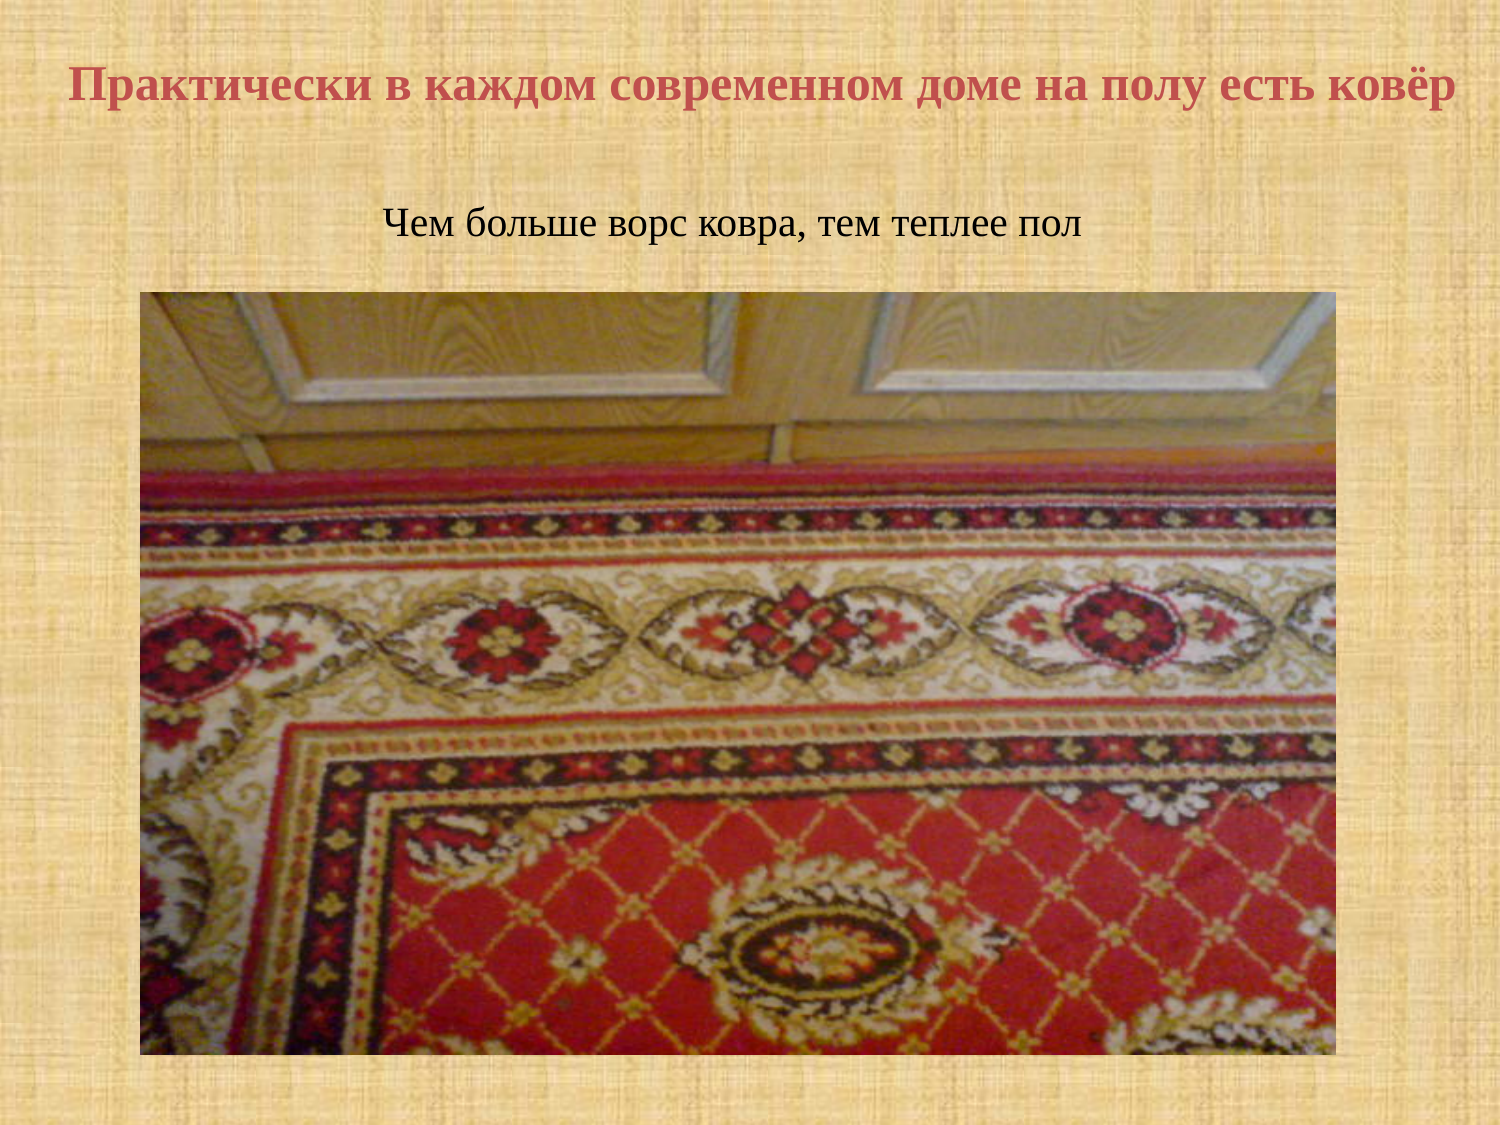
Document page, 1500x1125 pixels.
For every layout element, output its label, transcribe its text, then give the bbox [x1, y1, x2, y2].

text_box Чем больше ворс ковра, тем теплее пол [46, 187, 1418, 253]
title Практически в каждом современном доме на полу есть ковёр [50, 11, 1475, 150]
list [140, 292, 1337, 1055]
picture [0, 0, 1500, 1125]
